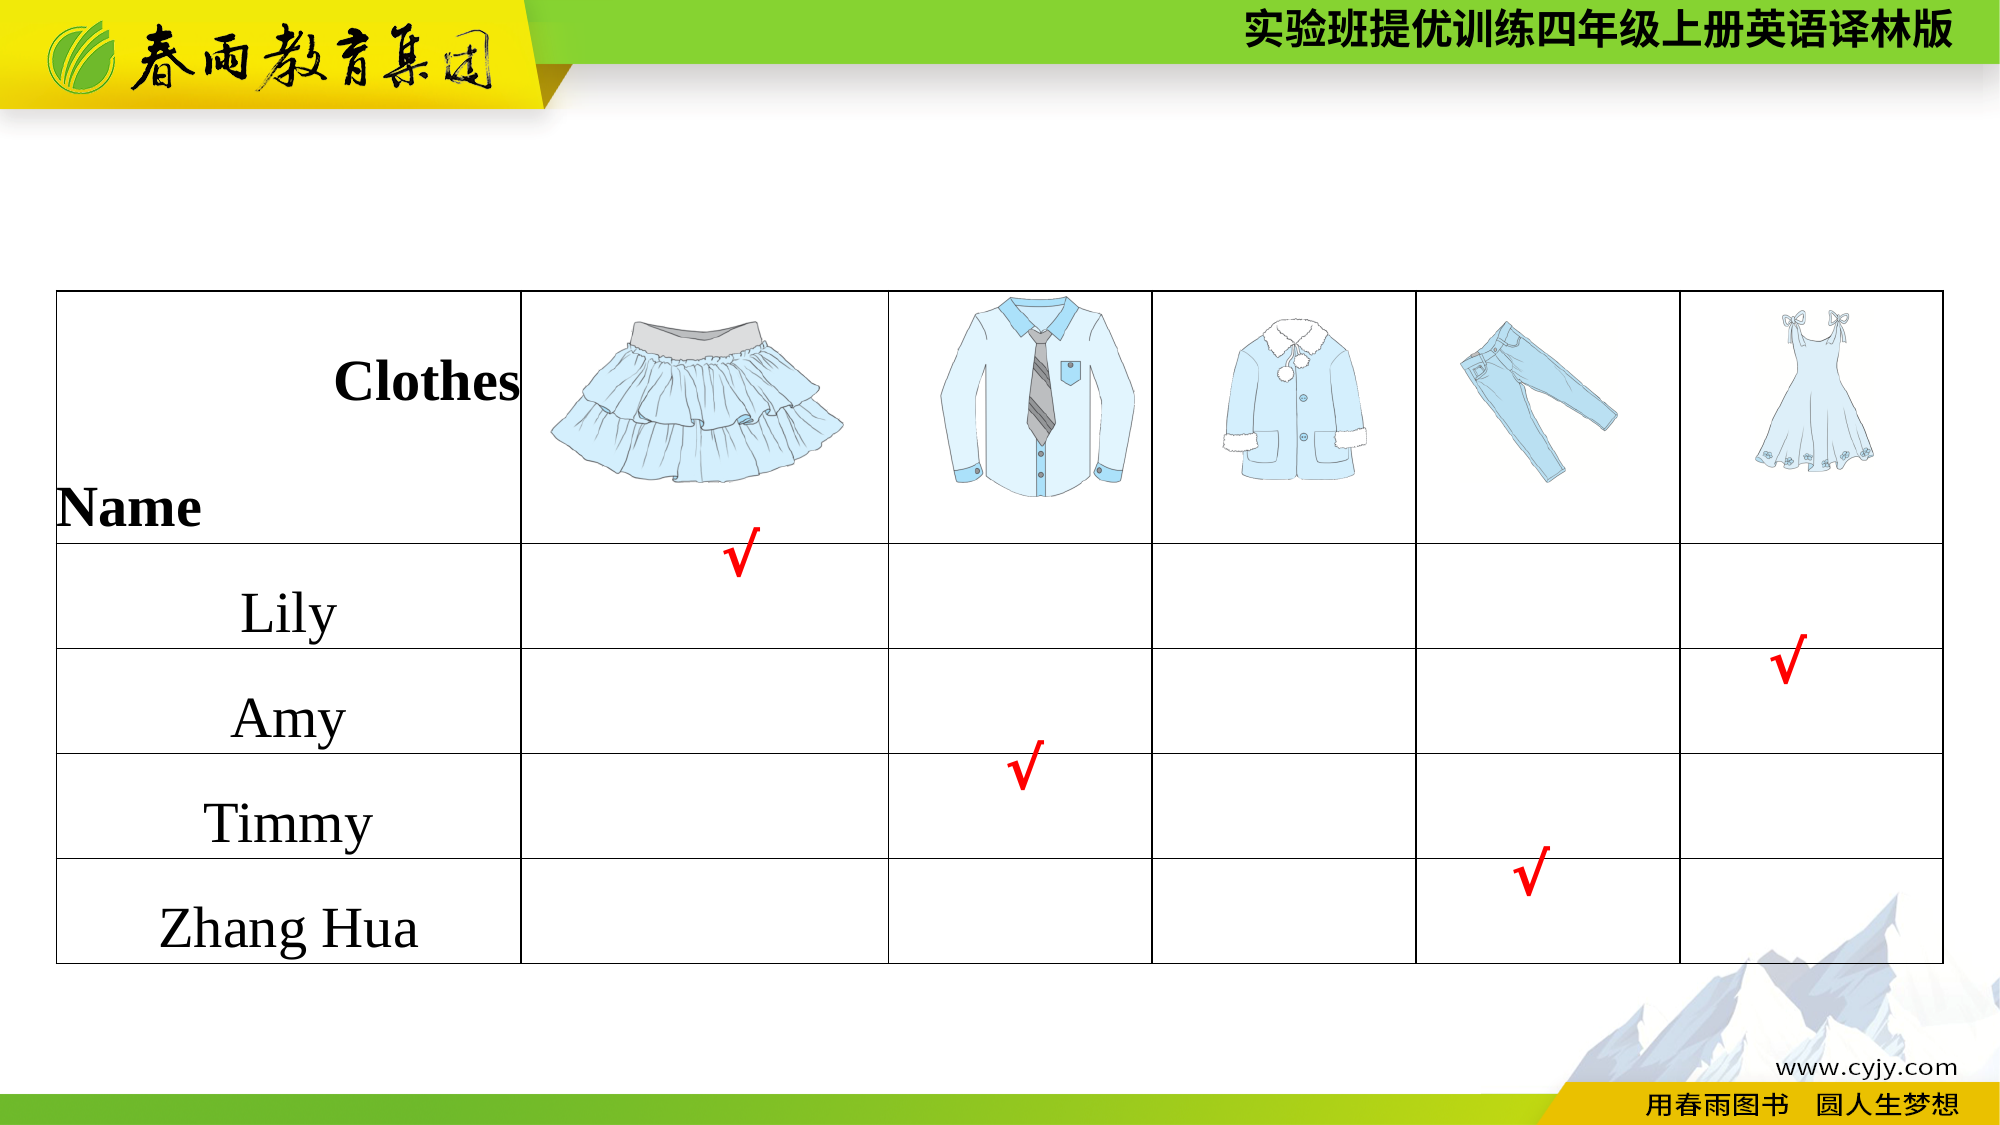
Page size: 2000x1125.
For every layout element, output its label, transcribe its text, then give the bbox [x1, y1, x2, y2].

table_cell Timmy [57, 754, 520, 858]
table_cell [1681, 544, 1942, 648]
table_cell [522, 649, 888, 753]
table_cell [889, 544, 1151, 648]
table_cell [1681, 754, 1942, 858]
picture [0, 0, 2000, 1125]
table_header [522, 292, 888, 543]
table_header [1153, 292, 1415, 543]
text_box √ [990, 723, 1059, 809]
table_cell [1153, 859, 1415, 963]
table_cell [1417, 649, 1679, 753]
text_box √ [1754, 617, 1823, 702]
text_box √ [707, 510, 776, 596]
text_box √ [1496, 829, 1566, 915]
table_cell [889, 649, 1151, 753]
table_cell [889, 859, 1151, 963]
table_cell [1153, 754, 1415, 858]
table_header [1417, 292, 1679, 543]
table_header [1681, 292, 1942, 543]
table_cell [1681, 649, 1942, 753]
table_cell [889, 754, 1151, 858]
table_cell [1153, 649, 1415, 753]
table_cell Lily [57, 544, 520, 648]
table_header [889, 292, 1151, 543]
table_cell [1153, 544, 1415, 648]
table_cell [522, 544, 888, 648]
table_cell [1417, 859, 1679, 963]
table_header Clothes Name [57, 292, 520, 543]
table_cell [1417, 544, 1679, 648]
table_cell [1417, 754, 1679, 858]
table_cell [522, 859, 888, 963]
table_cell Zhang Hua [57, 859, 520, 963]
table_cell [1681, 859, 1942, 963]
table_cell Amy [57, 649, 520, 753]
table_cell [522, 754, 888, 858]
